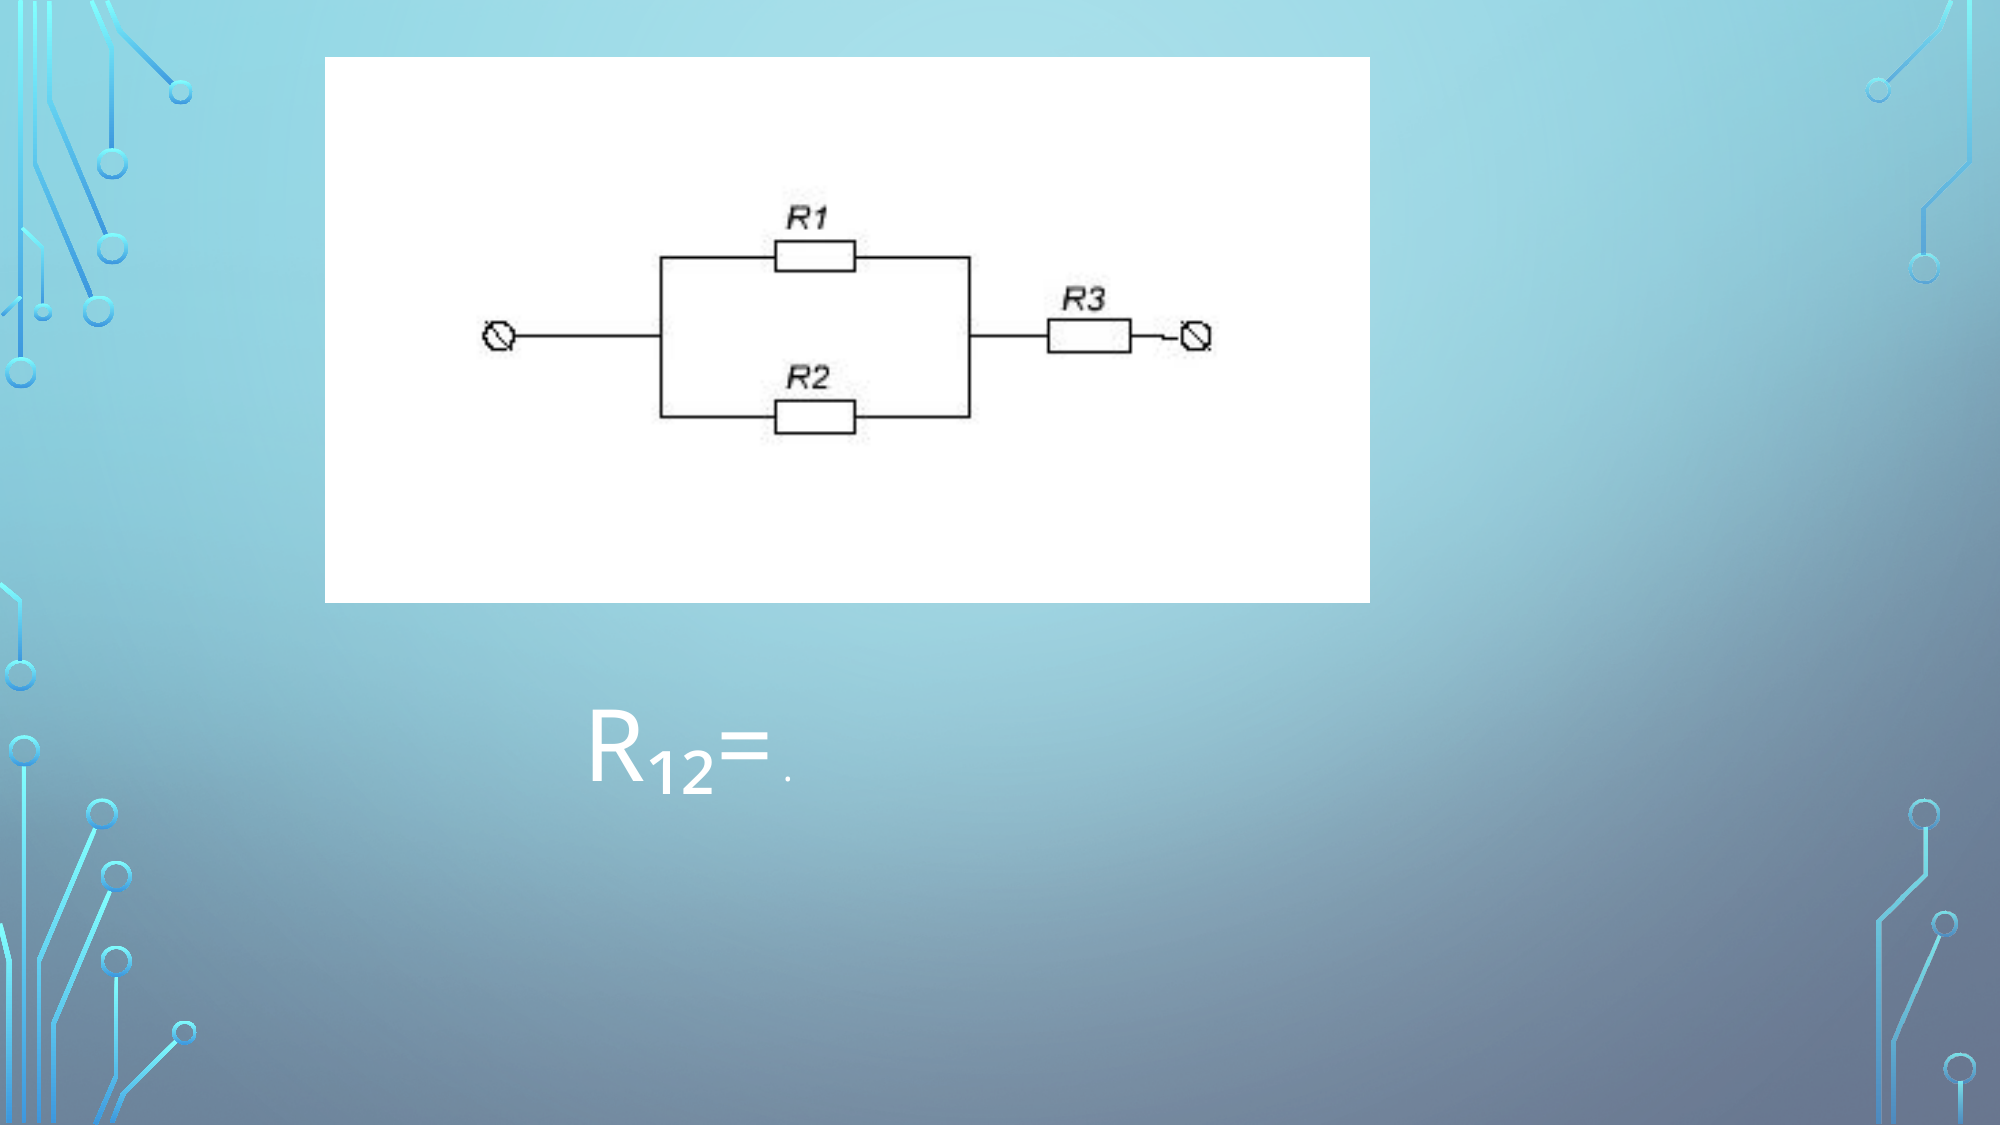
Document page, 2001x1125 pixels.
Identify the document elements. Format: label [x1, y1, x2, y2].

picture [325, 57, 1370, 603]
